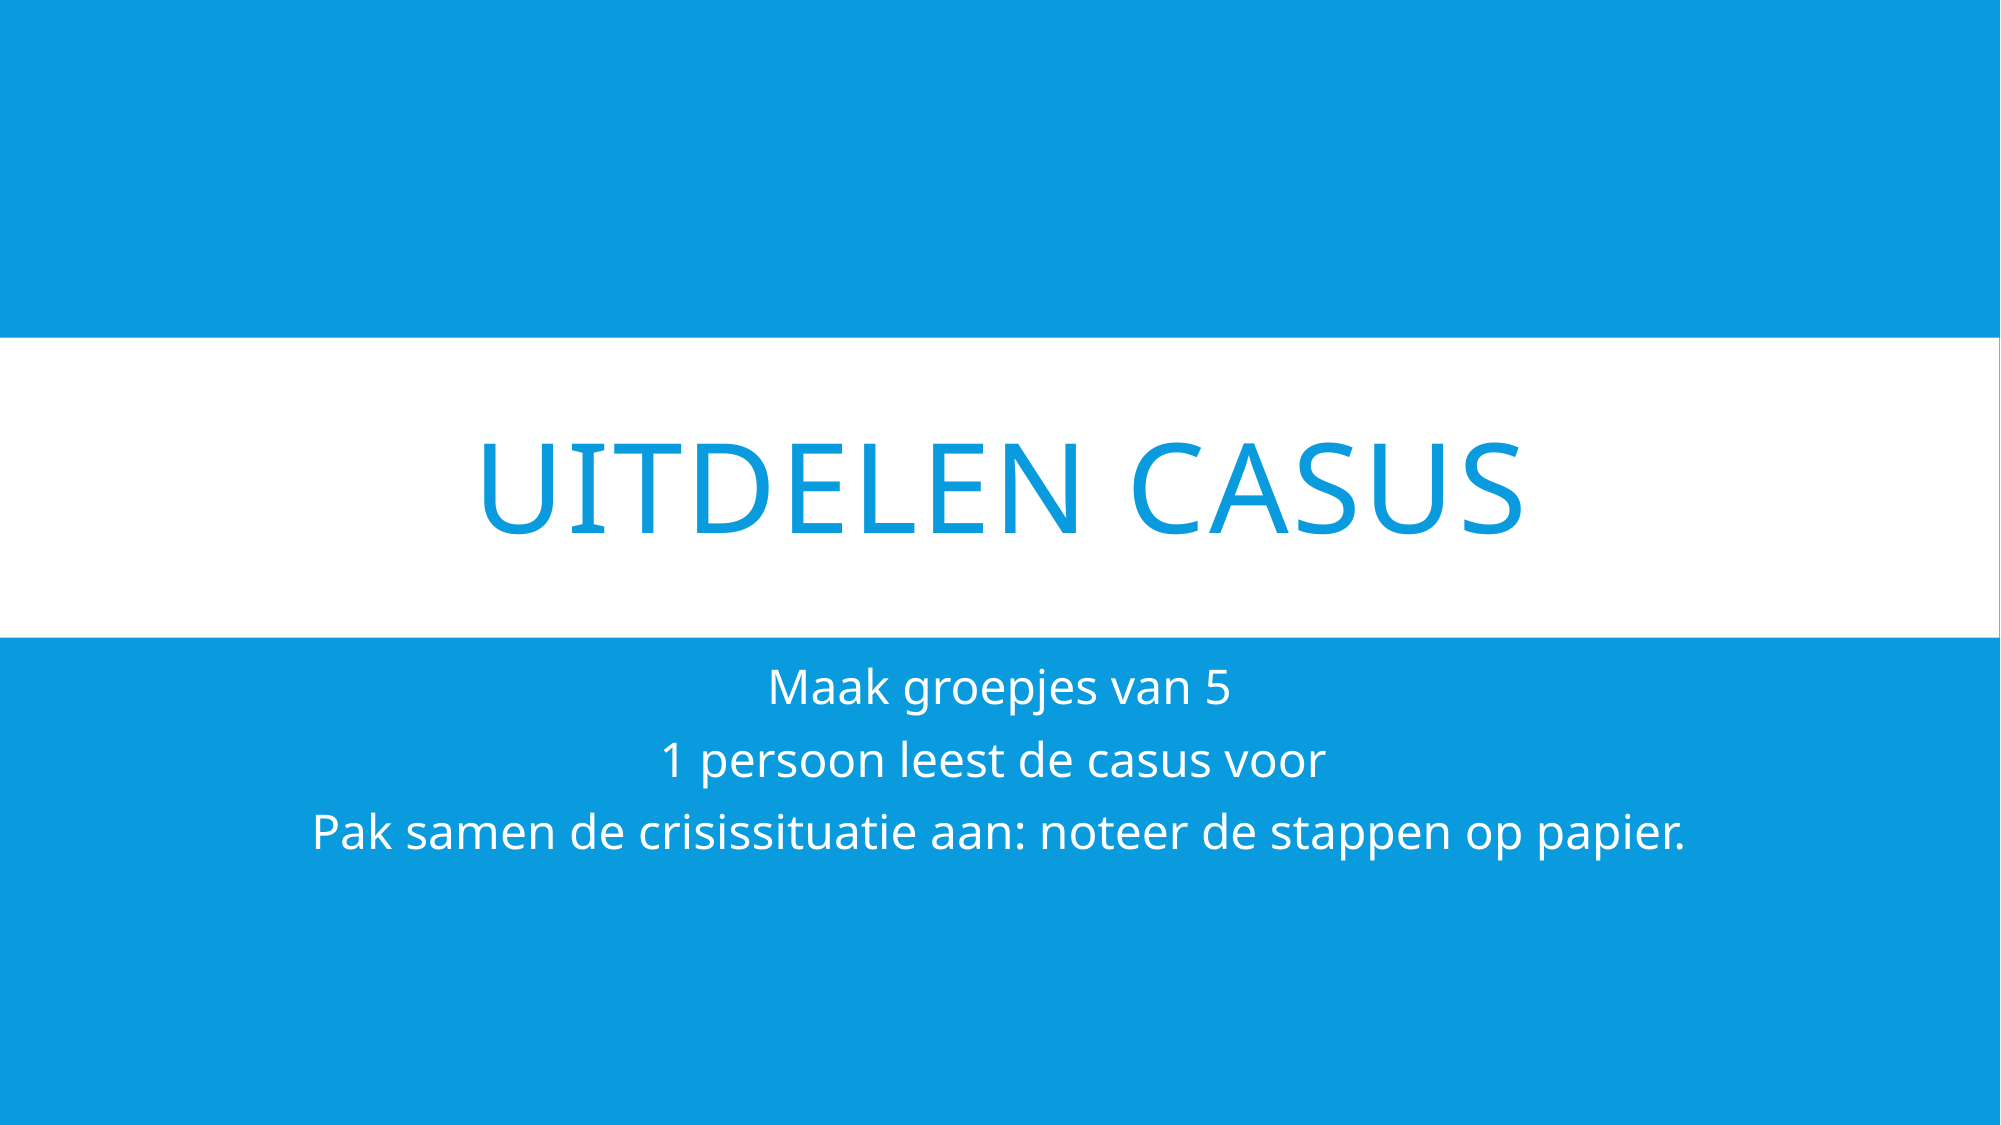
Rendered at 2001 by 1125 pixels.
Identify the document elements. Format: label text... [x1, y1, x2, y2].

subtitle Maak groepjes van 5 1 persoon leest de casus voor Pak samen de crisissituatie aan: noteer de stappen op papier. [249, 655, 1750, 871]
title Uitdelen casus [60, 355, 1942, 641]
